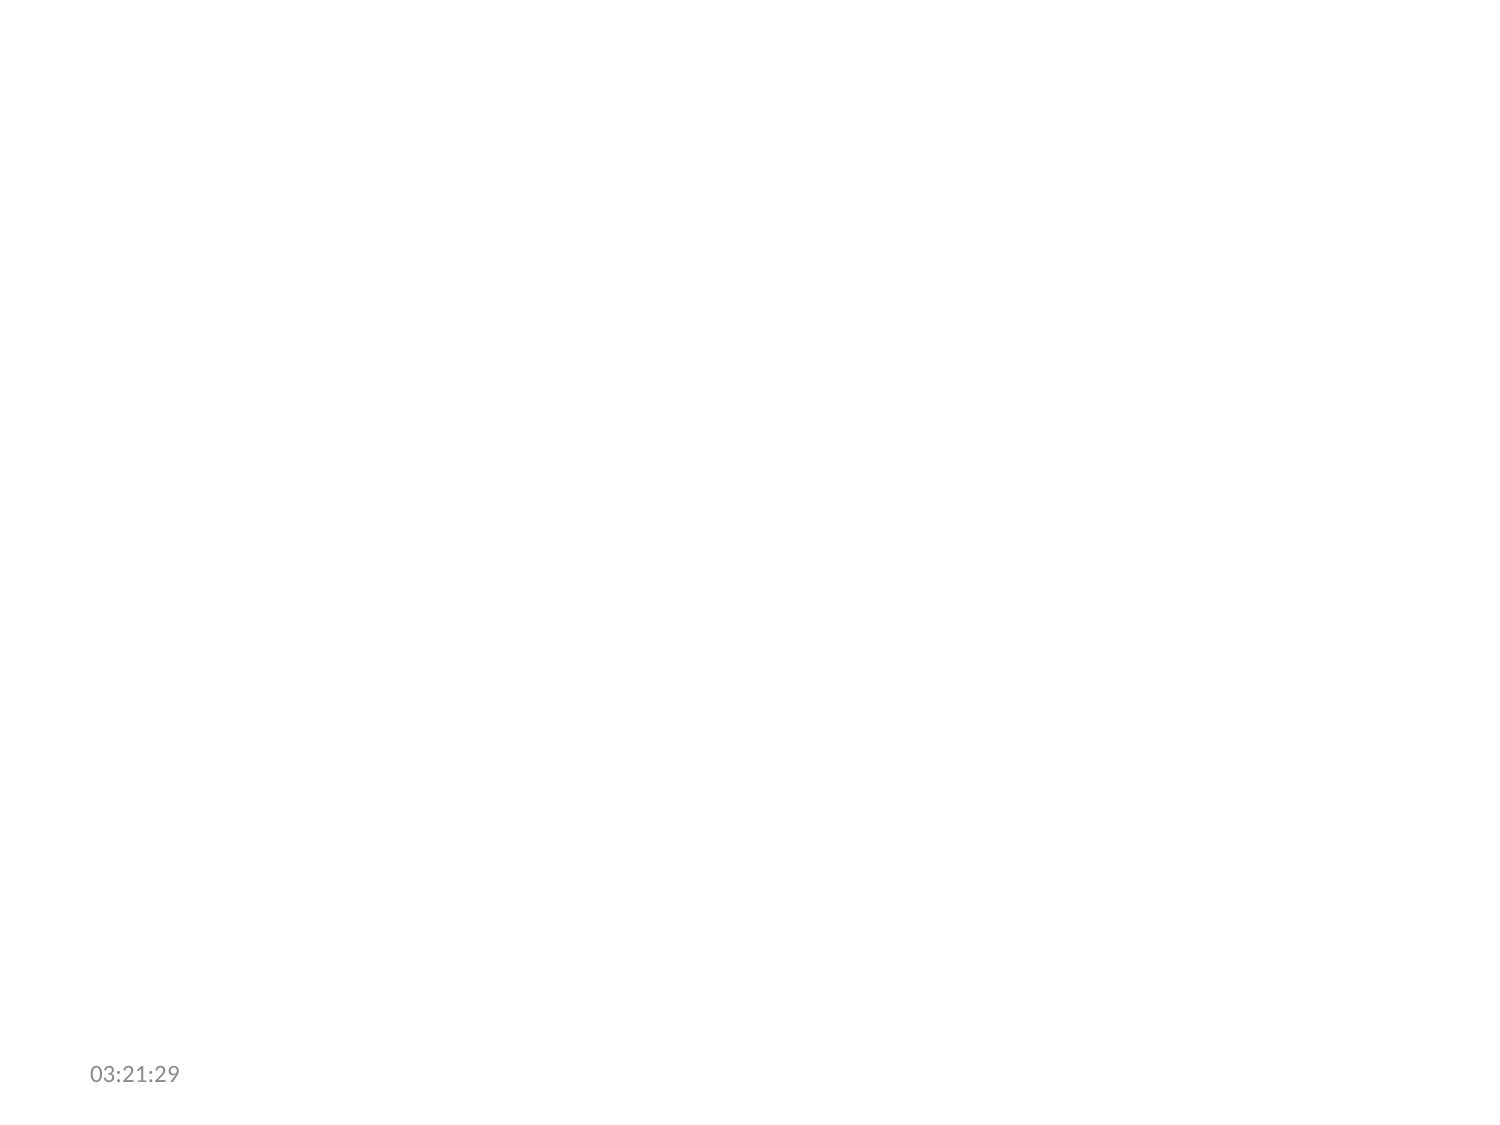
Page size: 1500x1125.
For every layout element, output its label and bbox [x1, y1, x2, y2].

slide_number [75, 1042, 425, 1103]
